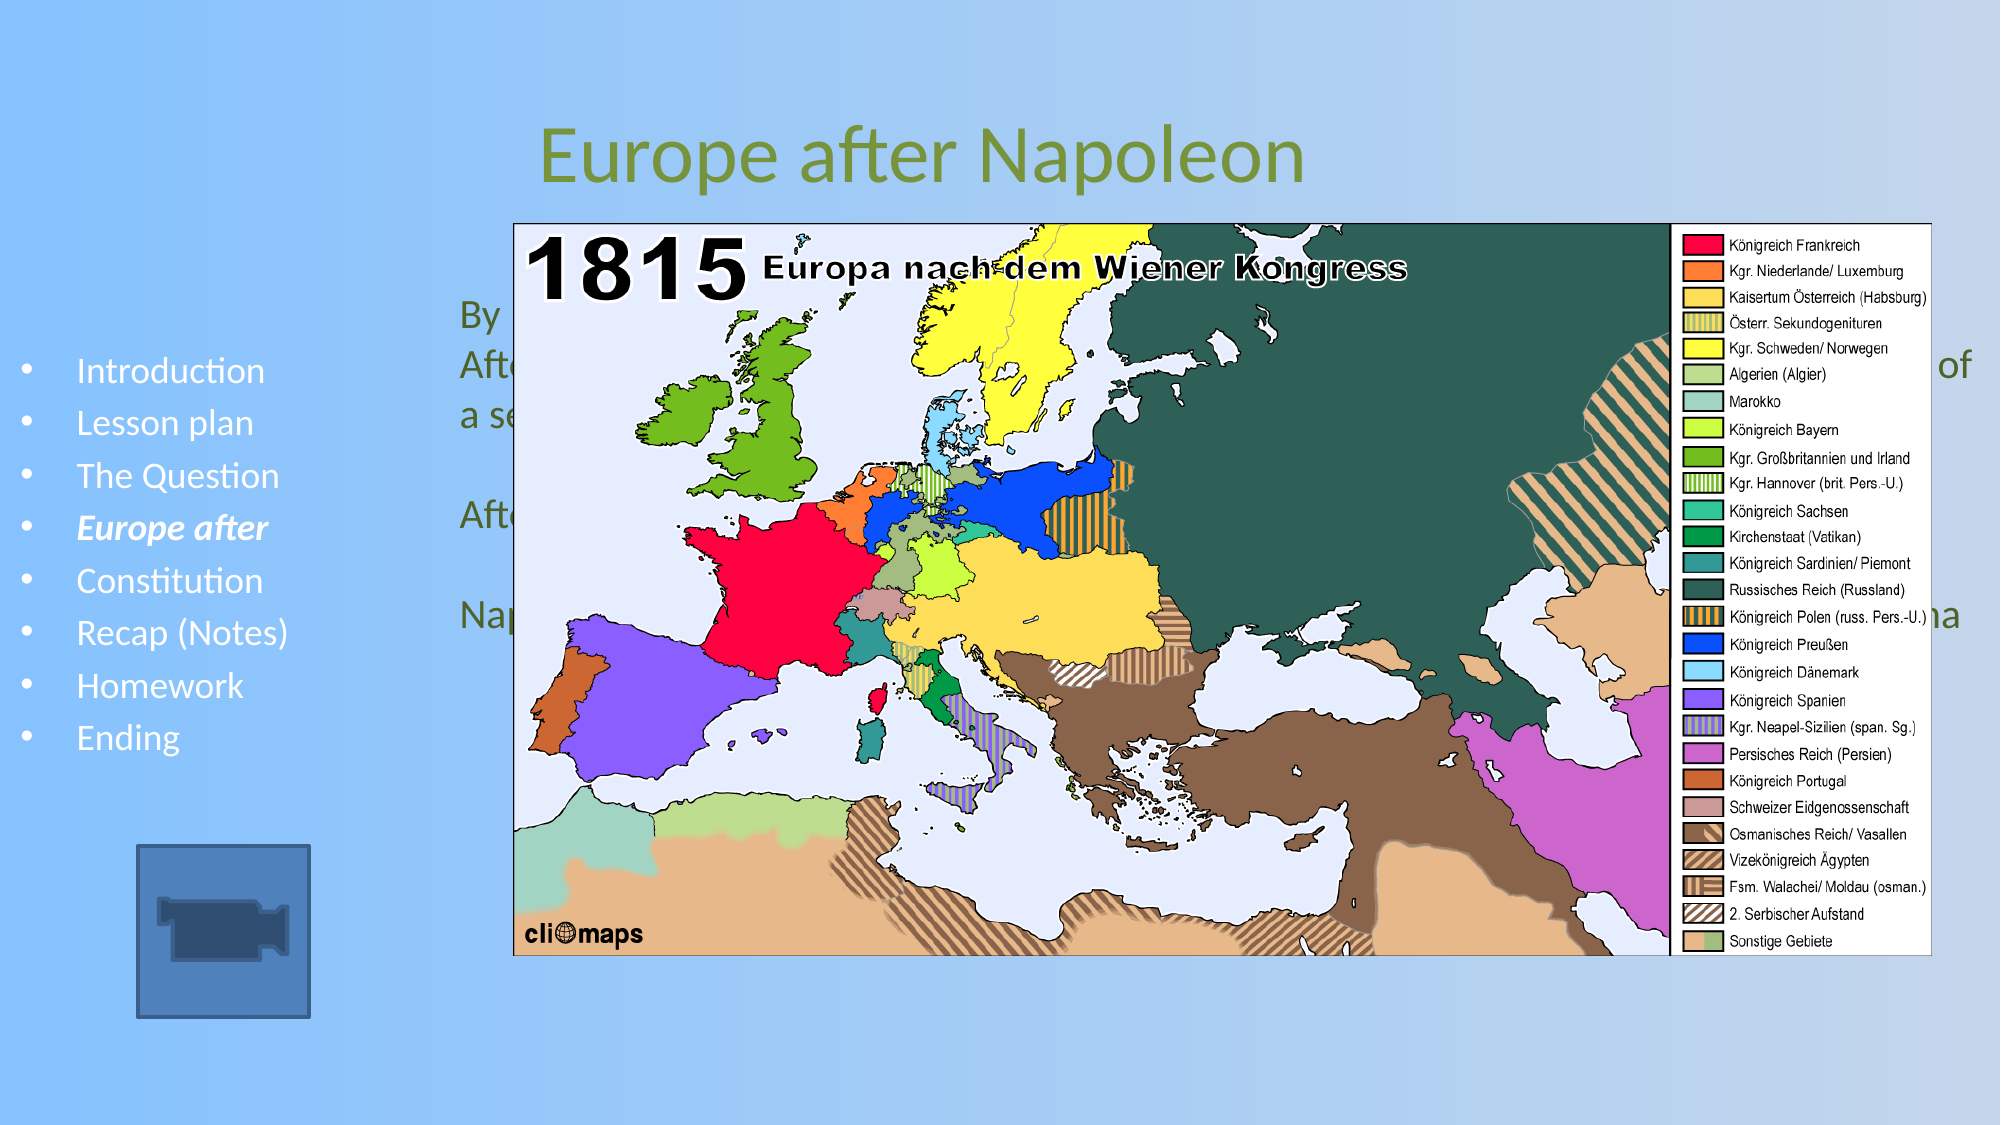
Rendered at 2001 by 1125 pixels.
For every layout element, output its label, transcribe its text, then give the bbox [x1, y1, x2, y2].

text_box Introduction Lesson plan The Question Europe after Constitution Recap (Notes) Homework Ending [5, 338, 478, 1081]
text_box By 1672 the Dutch Golden Age has ended; After the fourth English war it was obvious the Netherlands power was reduced to that of a second class nation. After the French revolution comes Napoleon; Napoleon was defeated in 1815 and Europe was devided again in the Congress of Vienna [444, 278, 508, 644]
picture [513, 223, 1932, 957]
text_box [136, 844, 311, 1019]
text_box By 1672 the Dutch Golden Age has ended; After the fourth English war it was obvious the Netherlands power was reduced to that of a second class nation. After the French revolution comes Napoleon; Napoleon was defeated in 1815 and Europe was devided again in the Congress of Vienna [1935, 278, 2000, 644]
text_box Europe after Napoleon [444, 78, 1402, 221]
